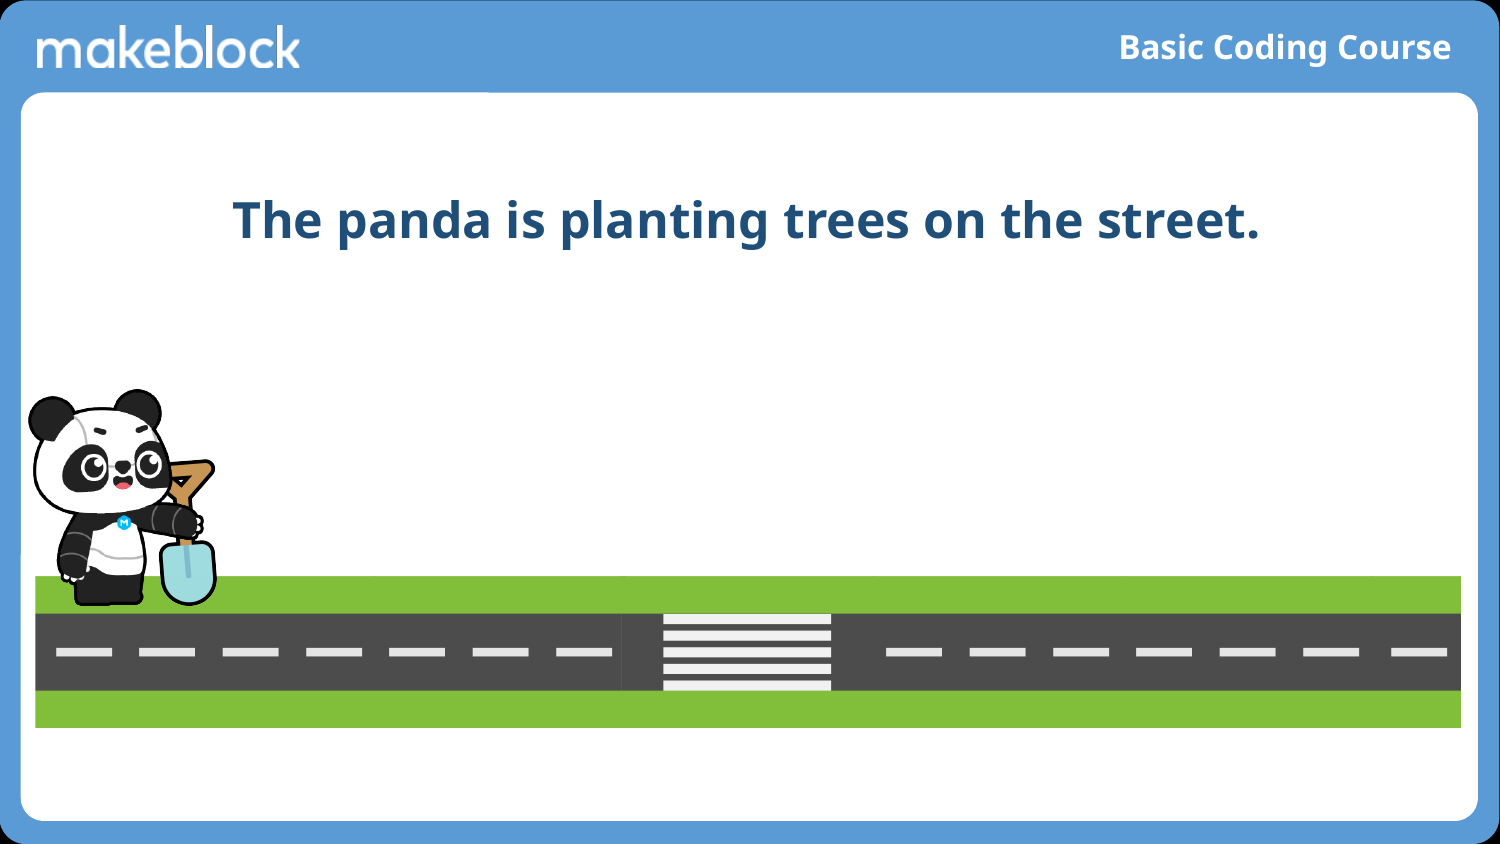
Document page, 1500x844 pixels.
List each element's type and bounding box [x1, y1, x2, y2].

text_box [35, 576, 1461, 728]
text_box [0, 0, 1500, 844]
text_box [28, 389, 217, 606]
